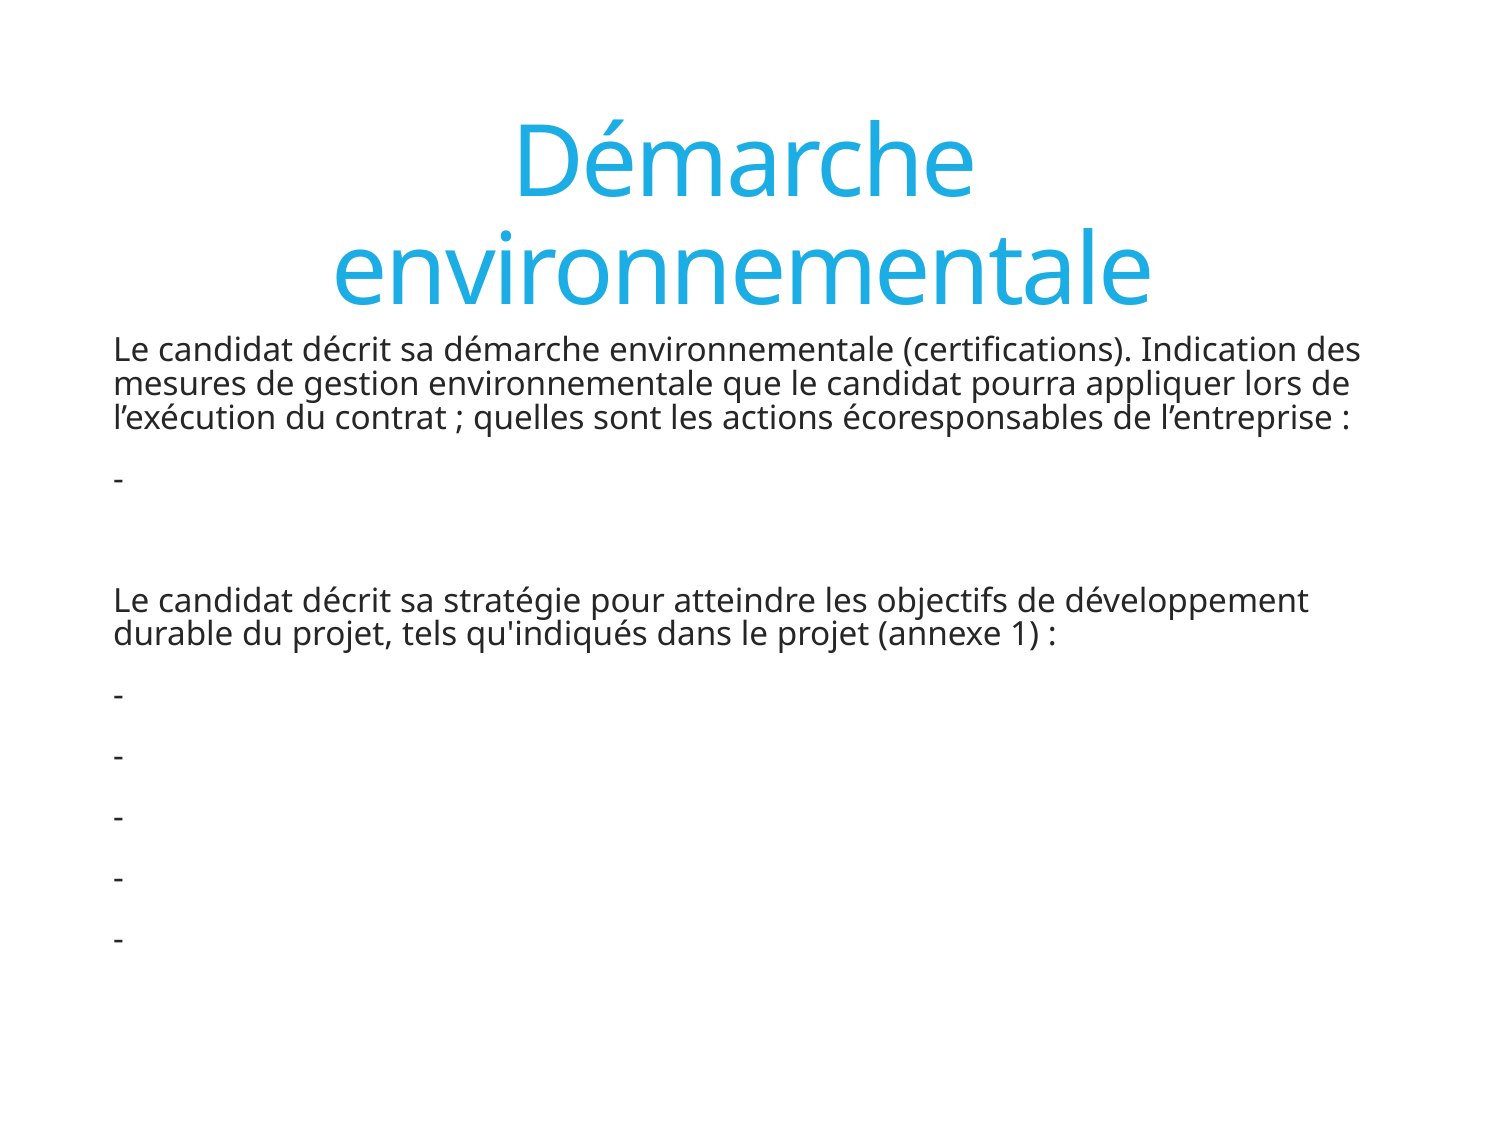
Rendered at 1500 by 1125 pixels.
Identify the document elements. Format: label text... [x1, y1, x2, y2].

list Le candidat décrit sa démarche environnementale (certifications). Indication des mesures de gestion environnementale que le candidat pourra appliquer lors de l’exécution du contrat ; quelles sont les actions écoresponsables de l’entreprise : - Le candidat décrit sa stratégie pour atteindre les objectifs de développement durable du projet, tels qu'indiqués dans le projet (annexe 1) : - - - - - [83, 326, 1407, 1083]
title Démarche environnementale [80, 81, 1407, 354]
